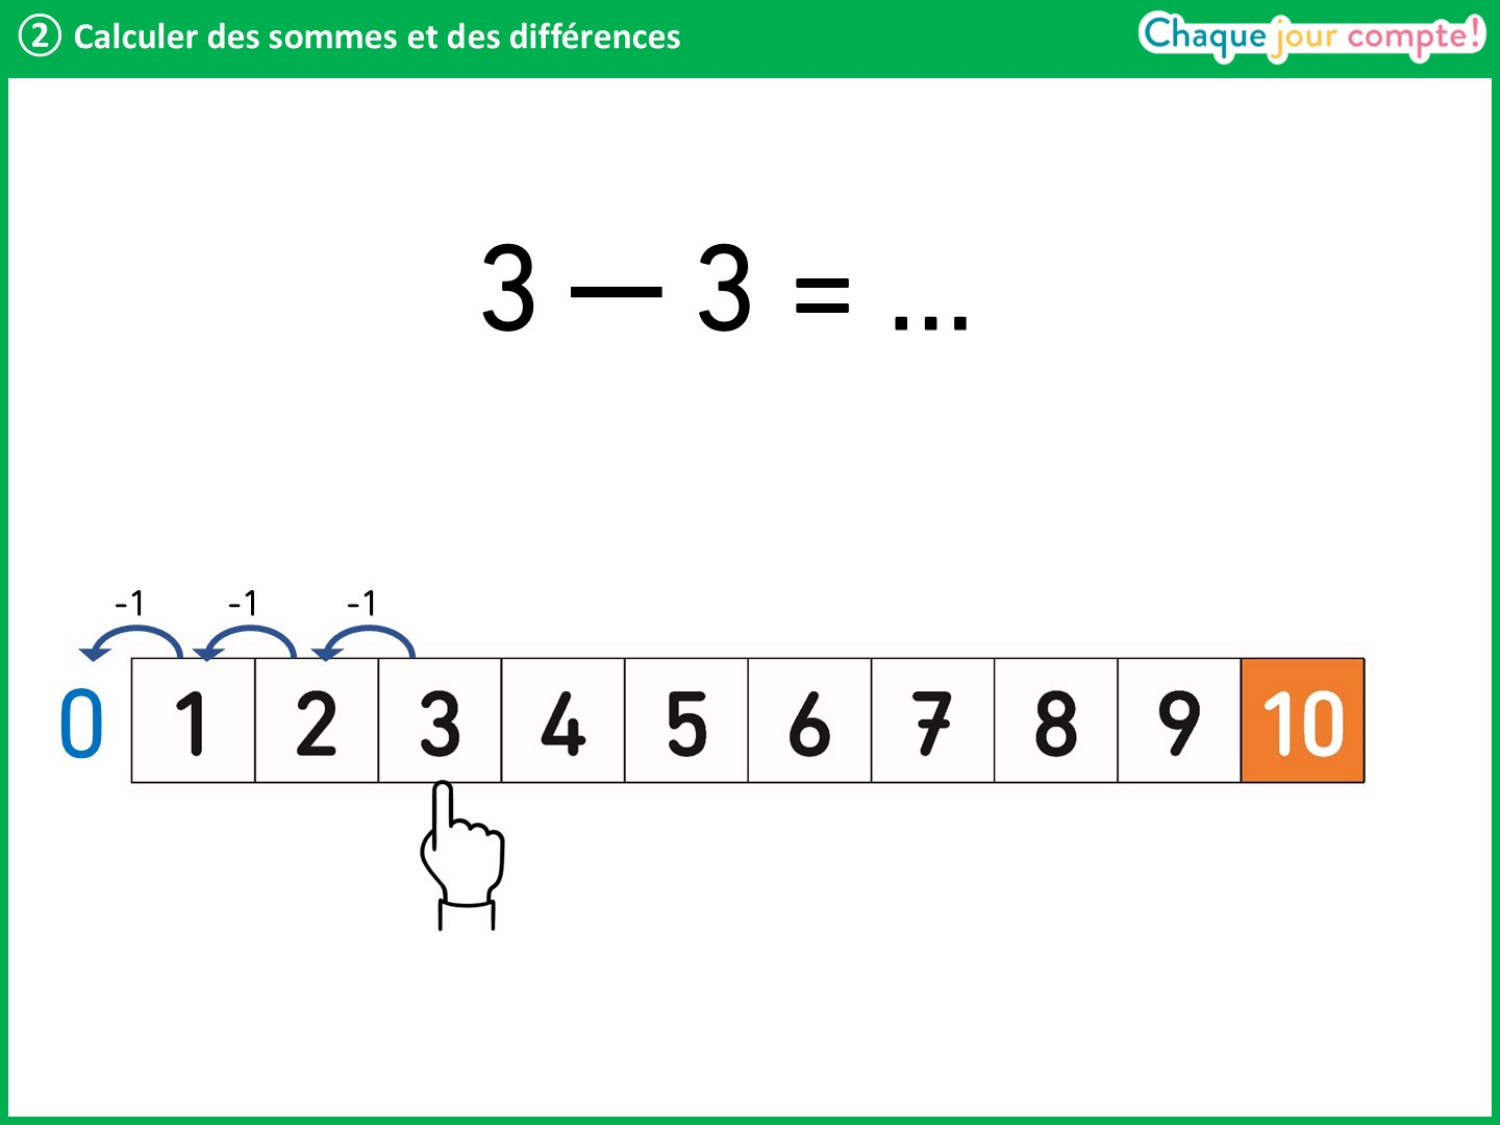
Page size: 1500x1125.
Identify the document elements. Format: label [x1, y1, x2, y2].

list [0, 0, 1500, 1125]
